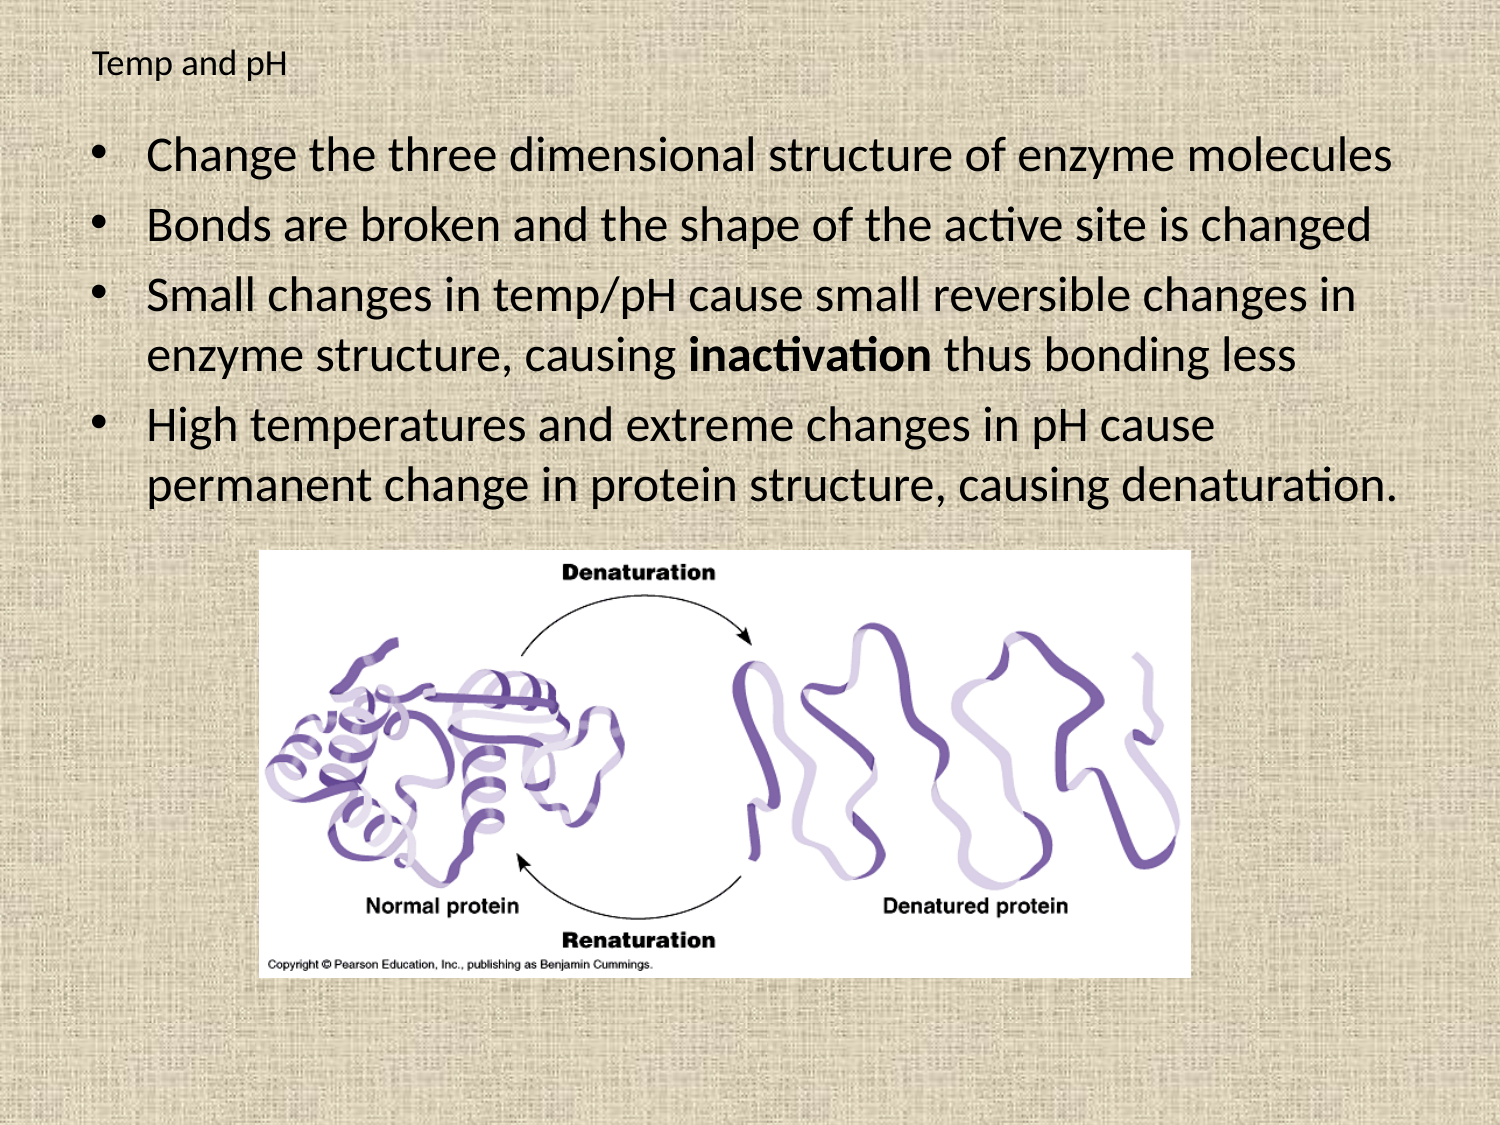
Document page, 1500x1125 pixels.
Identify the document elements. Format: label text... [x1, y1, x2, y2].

list Change the three dimensional structure of enzyme molecules Bonds are broken and the shape of the active site is changed Small changes in temp/pH cause small reversible changes in enzyme structure, causing inactivation thus bonding less High temperatures and extreme changes in pH cause permanent change in protein structure, causing denaturation. [75, 113, 1425, 1005]
title Temp and pH [76, 31, 1427, 91]
picture [0, 0, 1500, 1125]
